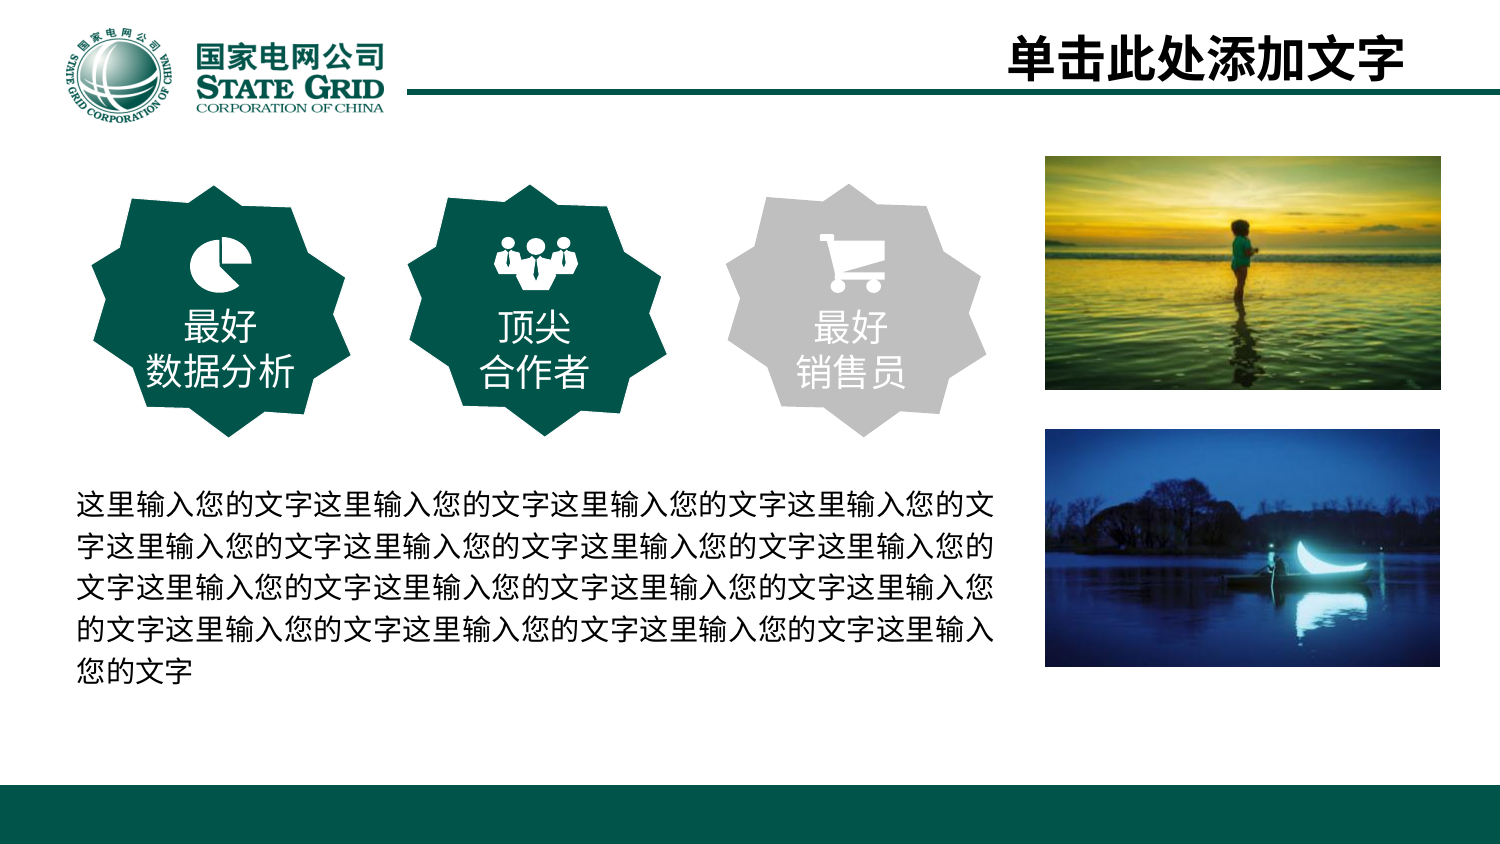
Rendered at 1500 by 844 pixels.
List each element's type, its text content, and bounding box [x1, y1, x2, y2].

text_box [460, 401, 624, 438]
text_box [493, 236, 579, 291]
text_box [144, 401, 309, 439]
text_box 顶尖 合作者 [431, 296, 638, 401]
picture [66, 28, 384, 123]
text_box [189, 236, 252, 293]
picture [1045, 156, 1441, 390]
picture [1045, 429, 1440, 667]
text_box [779, 402, 943, 438]
text_box 这里输入您的文字这里输入您的文字这里输入您的文字这里输入您的文字这里输入您的文字这里输入您的文字这里输入您的文字这里输入您的文字这里输入您的文字这里输入您的文字这里输入您的文字这里输入您的文字这里输入您的文字这里输入您的文字这里输入您的文字这里输入您的文字 [62, 471, 1010, 696]
text_box [817, 231, 887, 295]
text_box [725, 183, 987, 369]
text_box [406, 183, 668, 374]
text_box [334, 315, 352, 367]
text_box 最好 销售员 [738, 296, 965, 402]
text_box 最好 数据分析 [107, 296, 334, 401]
text_box [90, 184, 346, 351]
